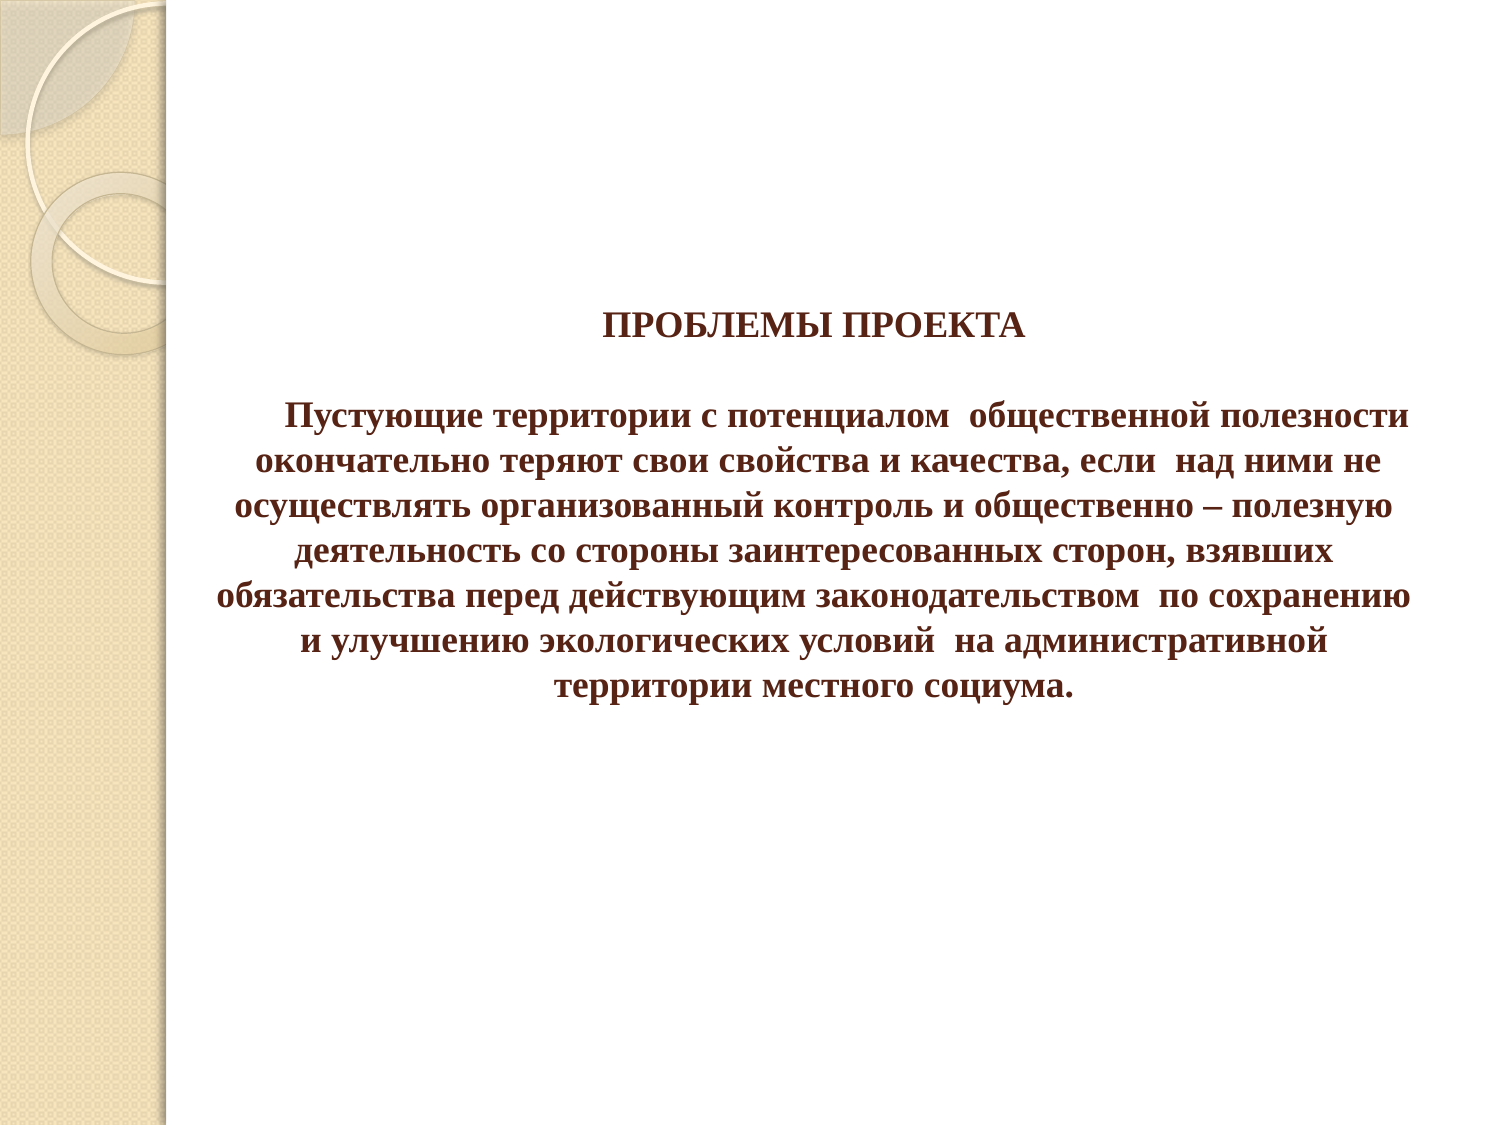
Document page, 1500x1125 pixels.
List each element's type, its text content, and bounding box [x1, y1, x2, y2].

title ПРОБЛЕМЫ ПРОЕКТА Пустующие территории с потенциалом общественной полезности окончательно теряют свои свойства и качества, если над ними не осуществлять организованный контроль и общественно – полезную деятельность со стороны заинтересованных сторон, взявших обязательства перед действующим законодательством по сохранению и улучшению экологических условий на административной территории местного социума. [199, 58, 1430, 1055]
